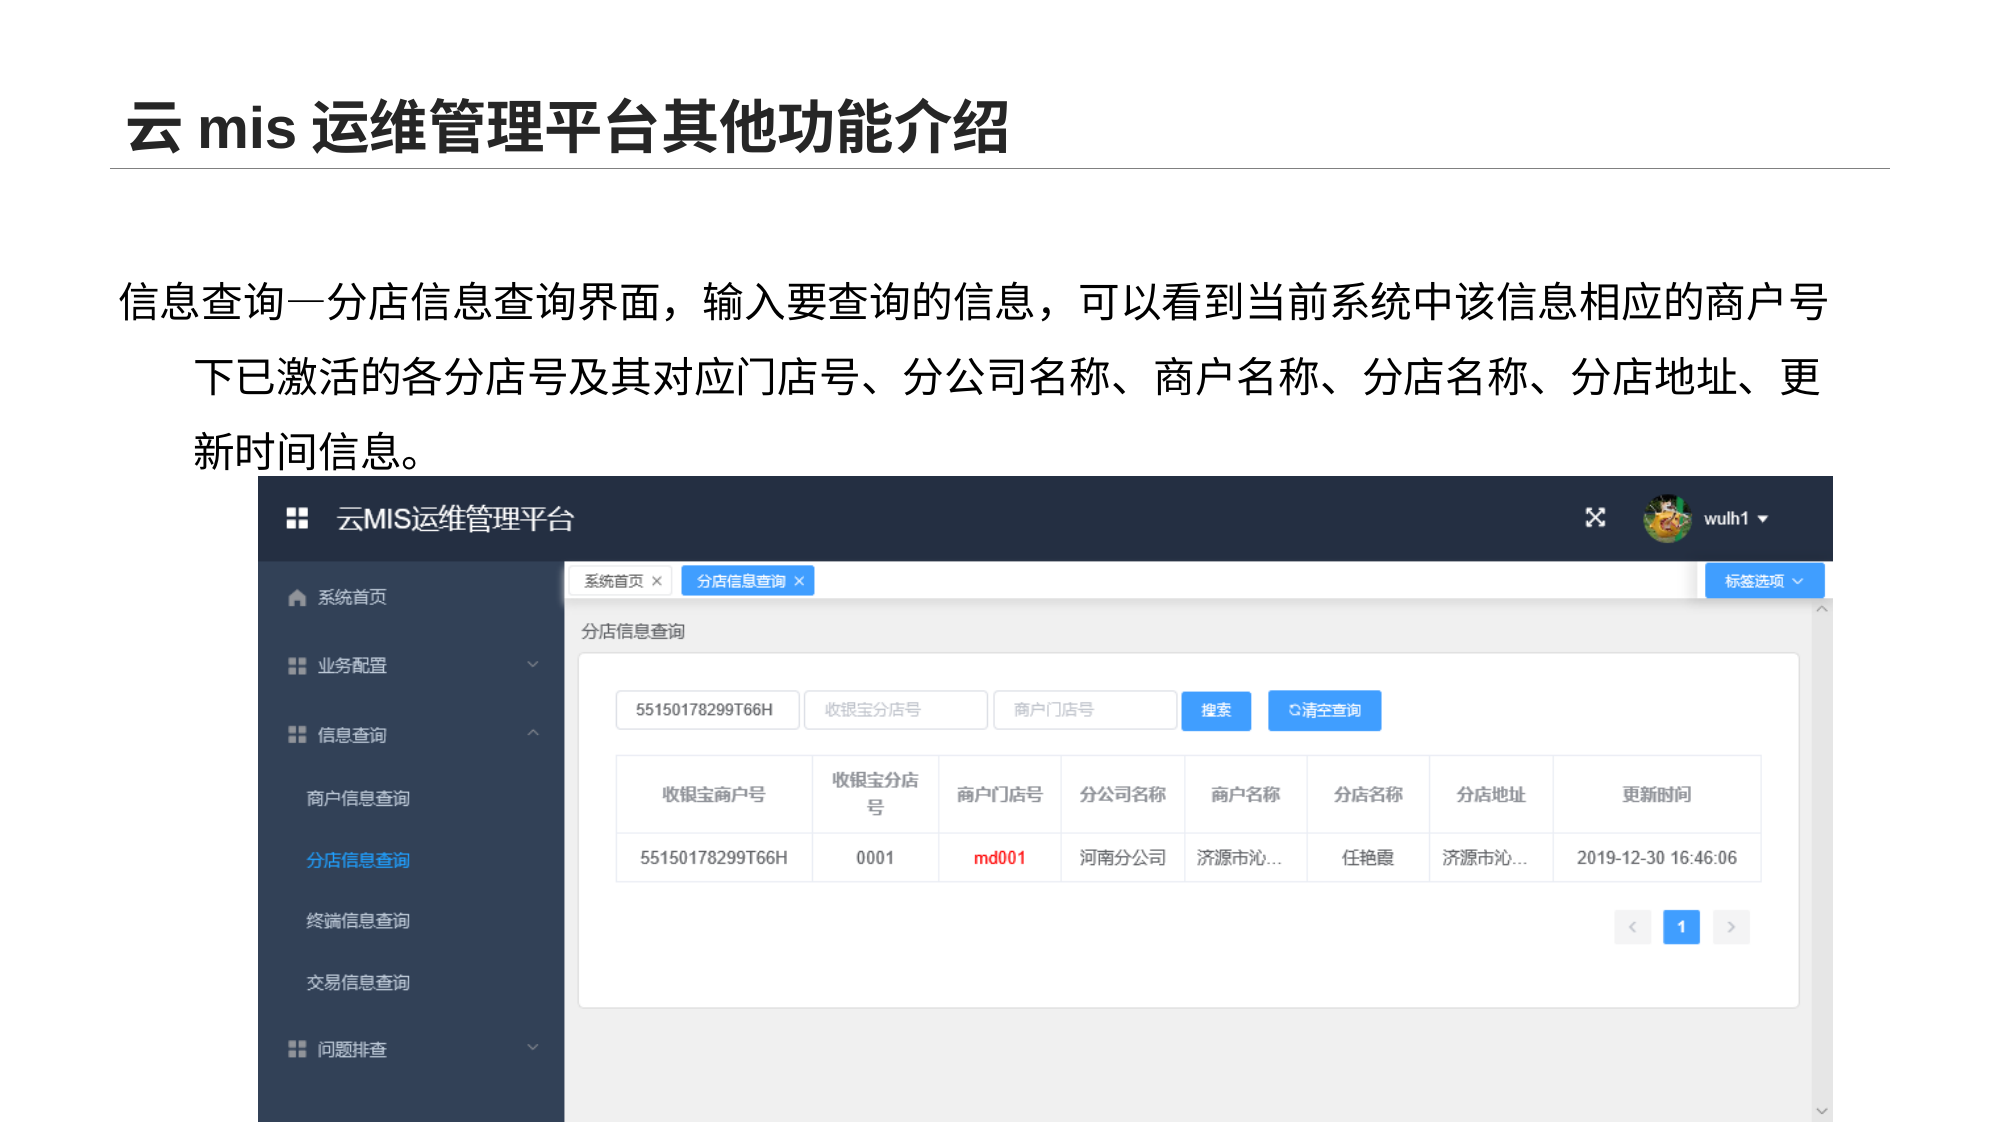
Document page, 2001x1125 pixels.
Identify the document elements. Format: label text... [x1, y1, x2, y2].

text_box 信息查询—分店信息查询界面，输入要查询的信息，可以看到当前系统中该信息相应的商户号下已激活的各分店号及其对应门店号、分公司名称、商户名称、分店名称、分店地址、更新时间信息。 [103, 243, 1870, 483]
title 云mis运维管理平台其他功能介绍 [109, 0, 1890, 169]
picture [258, 476, 1833, 1123]
